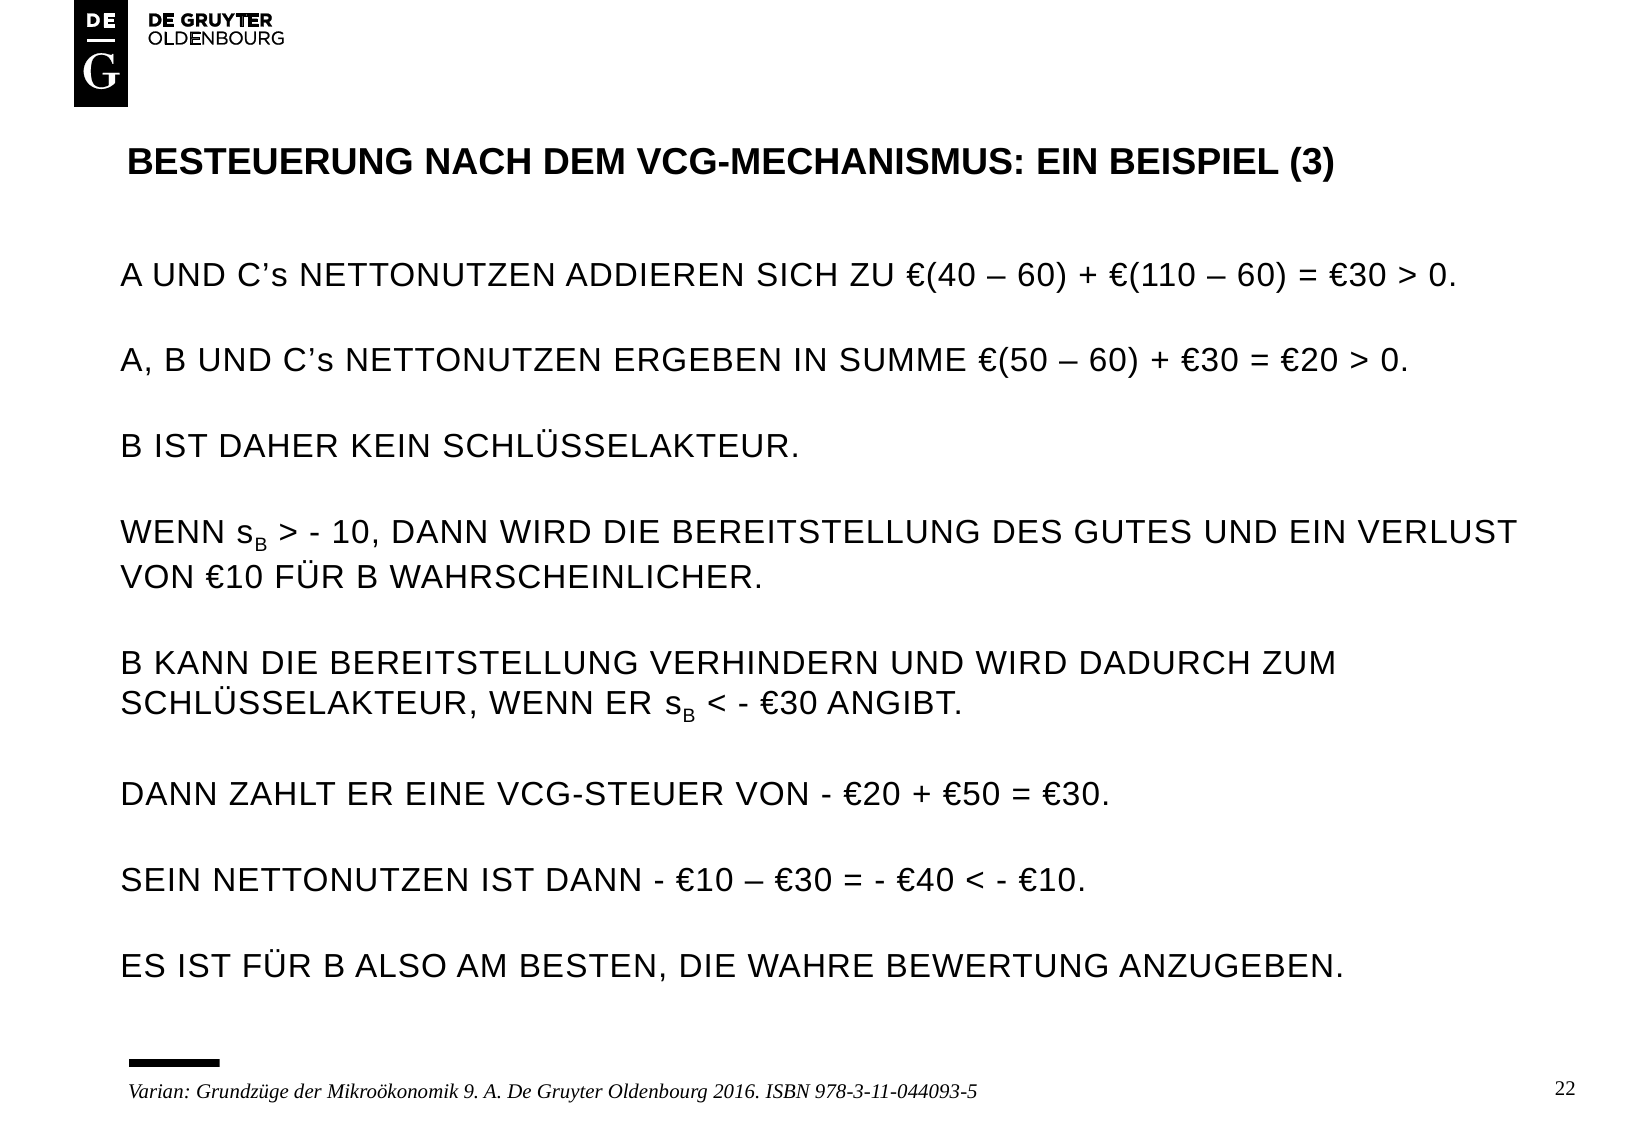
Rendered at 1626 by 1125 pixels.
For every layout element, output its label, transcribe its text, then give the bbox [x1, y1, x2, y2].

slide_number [128, 1077, 1539, 1108]
list A und c’s nettonutzen addieren sich zu €(40 – 60) + €(110 – 60) = €30 > 0. A, b und C’s NETTONUTZEN ERGEBEN IN SUMME €(50 – 60) + €30 = €20 > 0. B IST DAHER KEIN SCHLÜSSELAKTEUR. Wenn sB > - 10, dann wird die bereitstellung des gutes und ein verlust von €10 für b wahrscheinlicher. b kann die bereitstellung verhindern und wird dadurch zum schlüsselakteur, wenn er sb < - €30 angibt. Dann zahlt er eine Vcg-Steuer von - €20 + €50 = €30. Sein nettonutzen ist dann - €10 – €30 = - €40 < - €10. Es ist für b also am besten, die wahre bewertung anzugeben. [120, 252, 1548, 987]
title besteuerung nach dem VCG-Mechanismus: Ein beispiel (3) [126, 137, 1554, 192]
slide_number 22 [1554, 1074, 1614, 1104]
